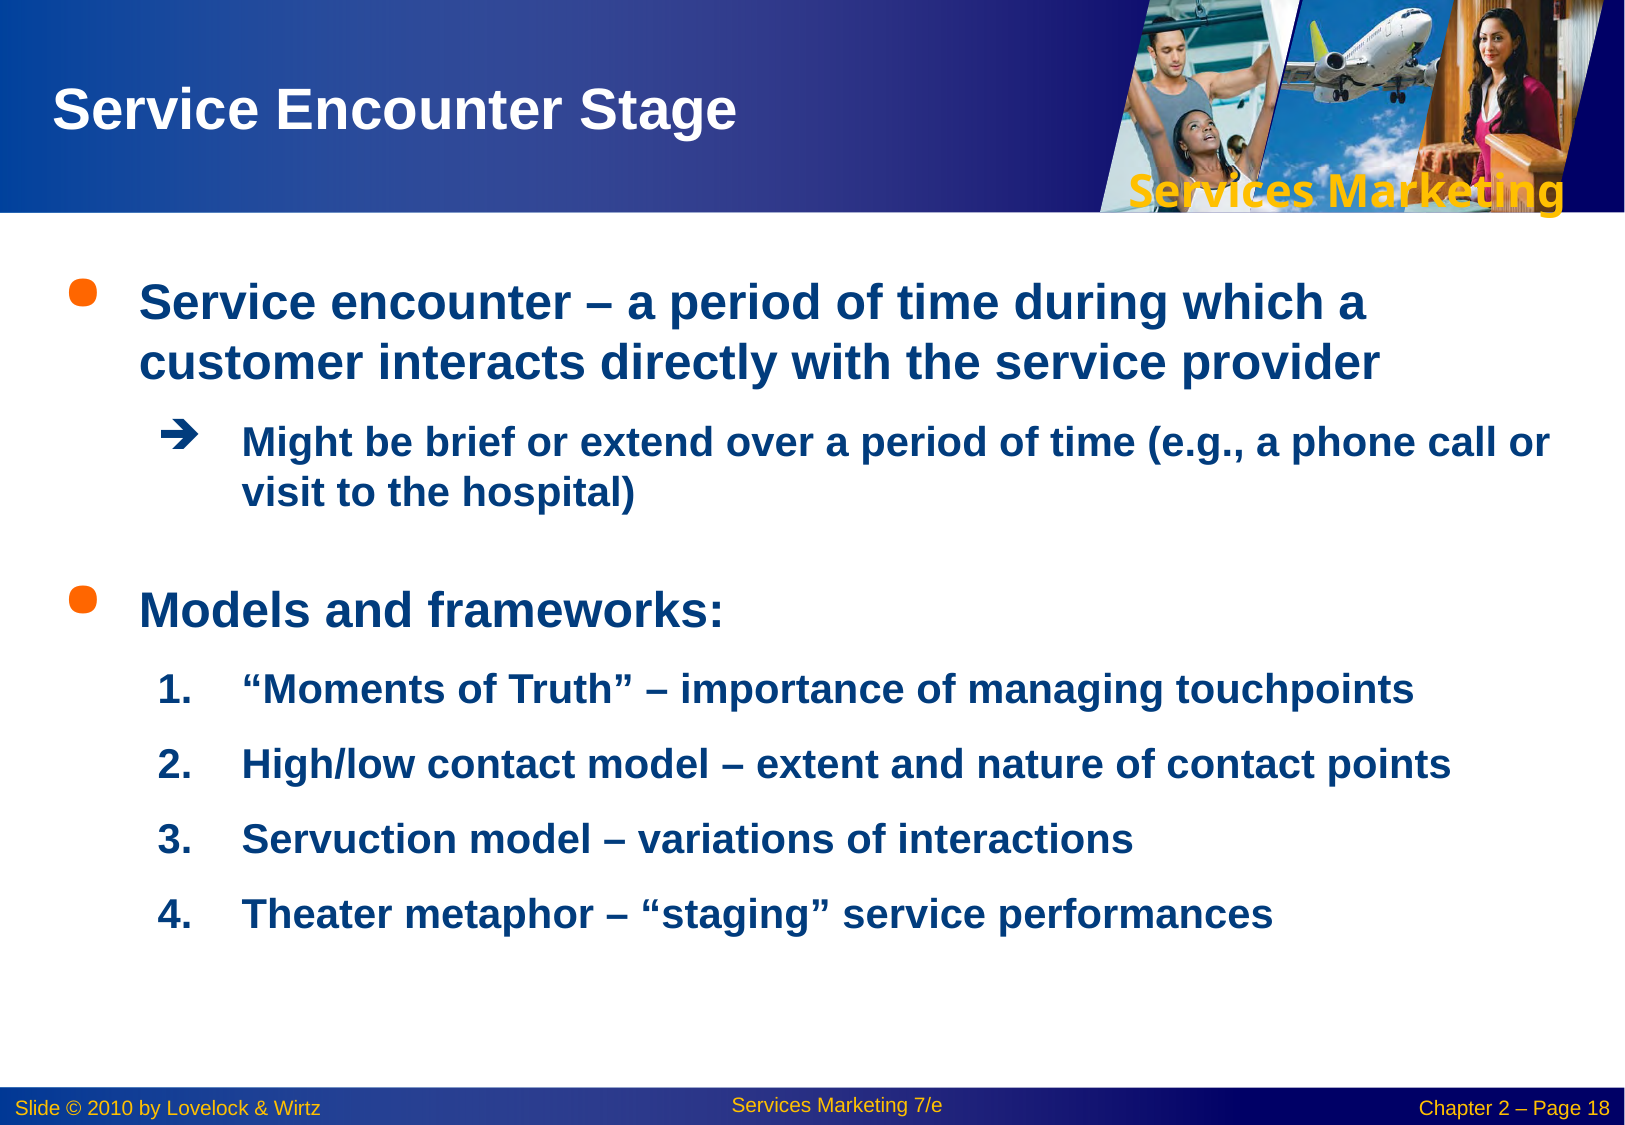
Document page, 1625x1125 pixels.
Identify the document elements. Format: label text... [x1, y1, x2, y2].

picture [1546, 187, 1556, 202]
picture [1100, 0, 1604, 213]
list Service encounter – a period of time during which a customer interacts directly with the service provider Might be brief or extend over a period of time (e.g., a phone call or visit to the hospital) Models and frameworks: “Moments of Truth” – importance of managing touchpoints High/low contact model – extent and nature of contact points Servuction model – variations of interactions Theater metaphor – “staging” service performances [49, 261, 1588, 1051]
picture [1162, 186, 1172, 192]
title Service Encounter Stage [36, 37, 1088, 176]
